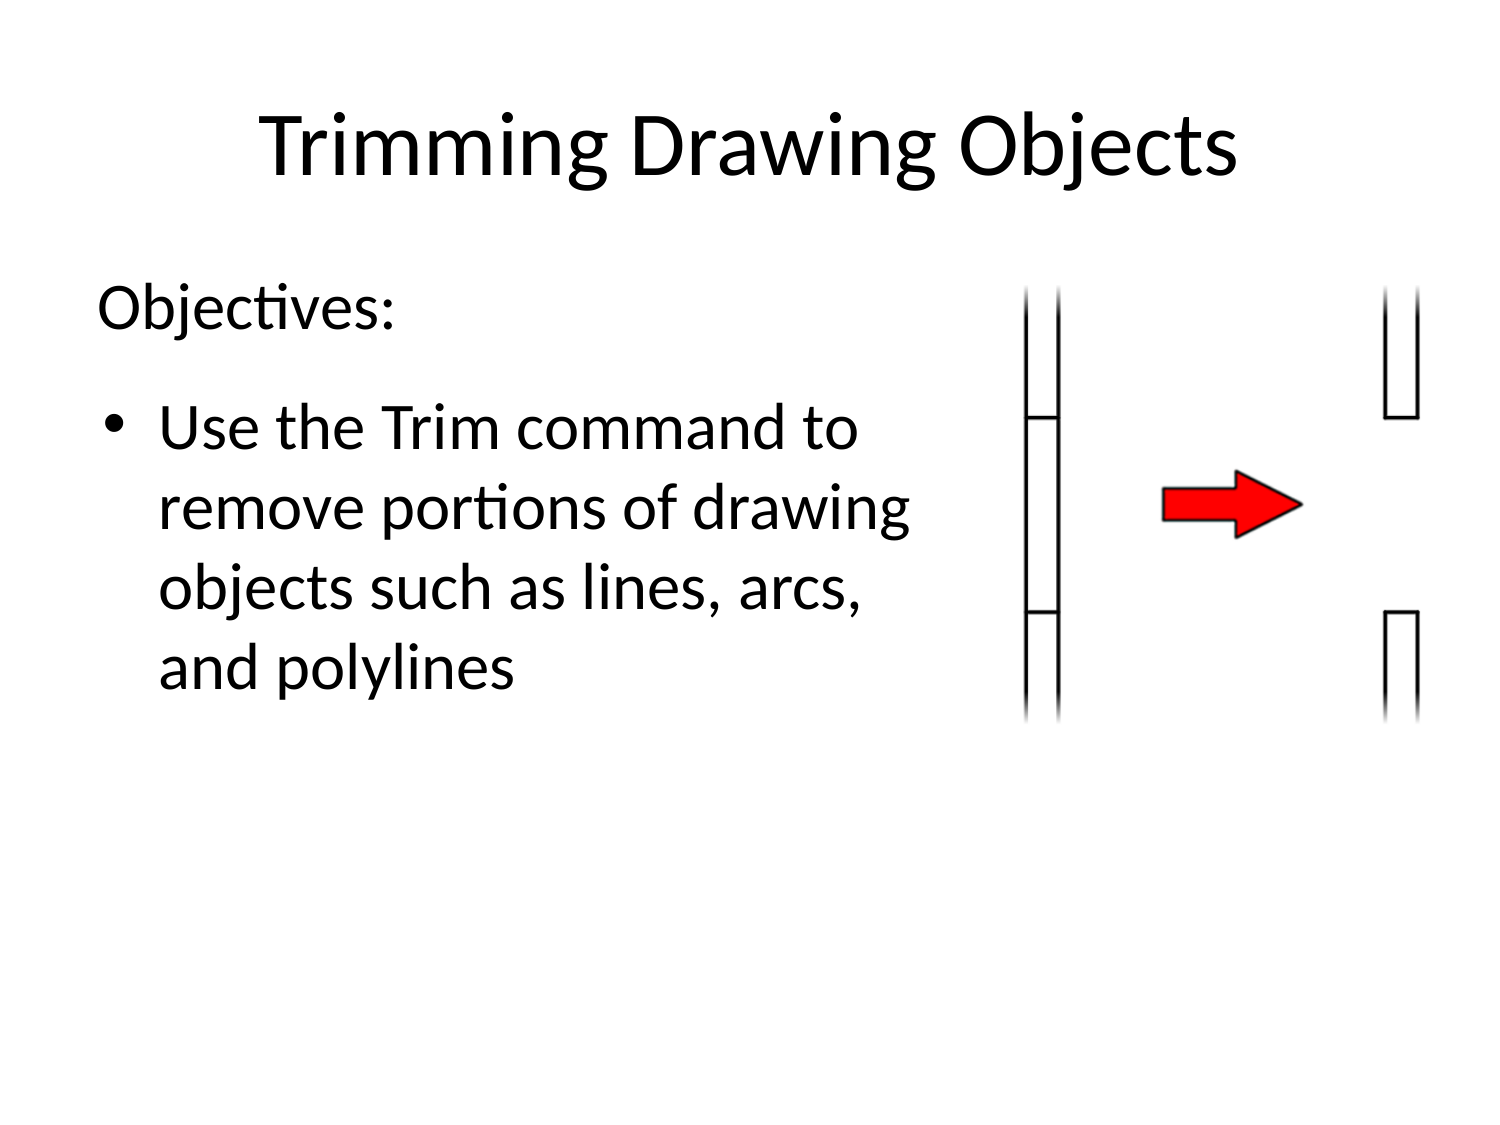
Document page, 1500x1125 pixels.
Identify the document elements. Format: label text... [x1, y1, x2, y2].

picture [912, 284, 1466, 726]
list Use the Trim command to remove portions of drawing objects such as lines, arcs, and polylines [87, 375, 963, 1075]
title Trimming Drawing Objects [75, 45, 1425, 233]
text_box Objectives: [37, 237, 413, 350]
